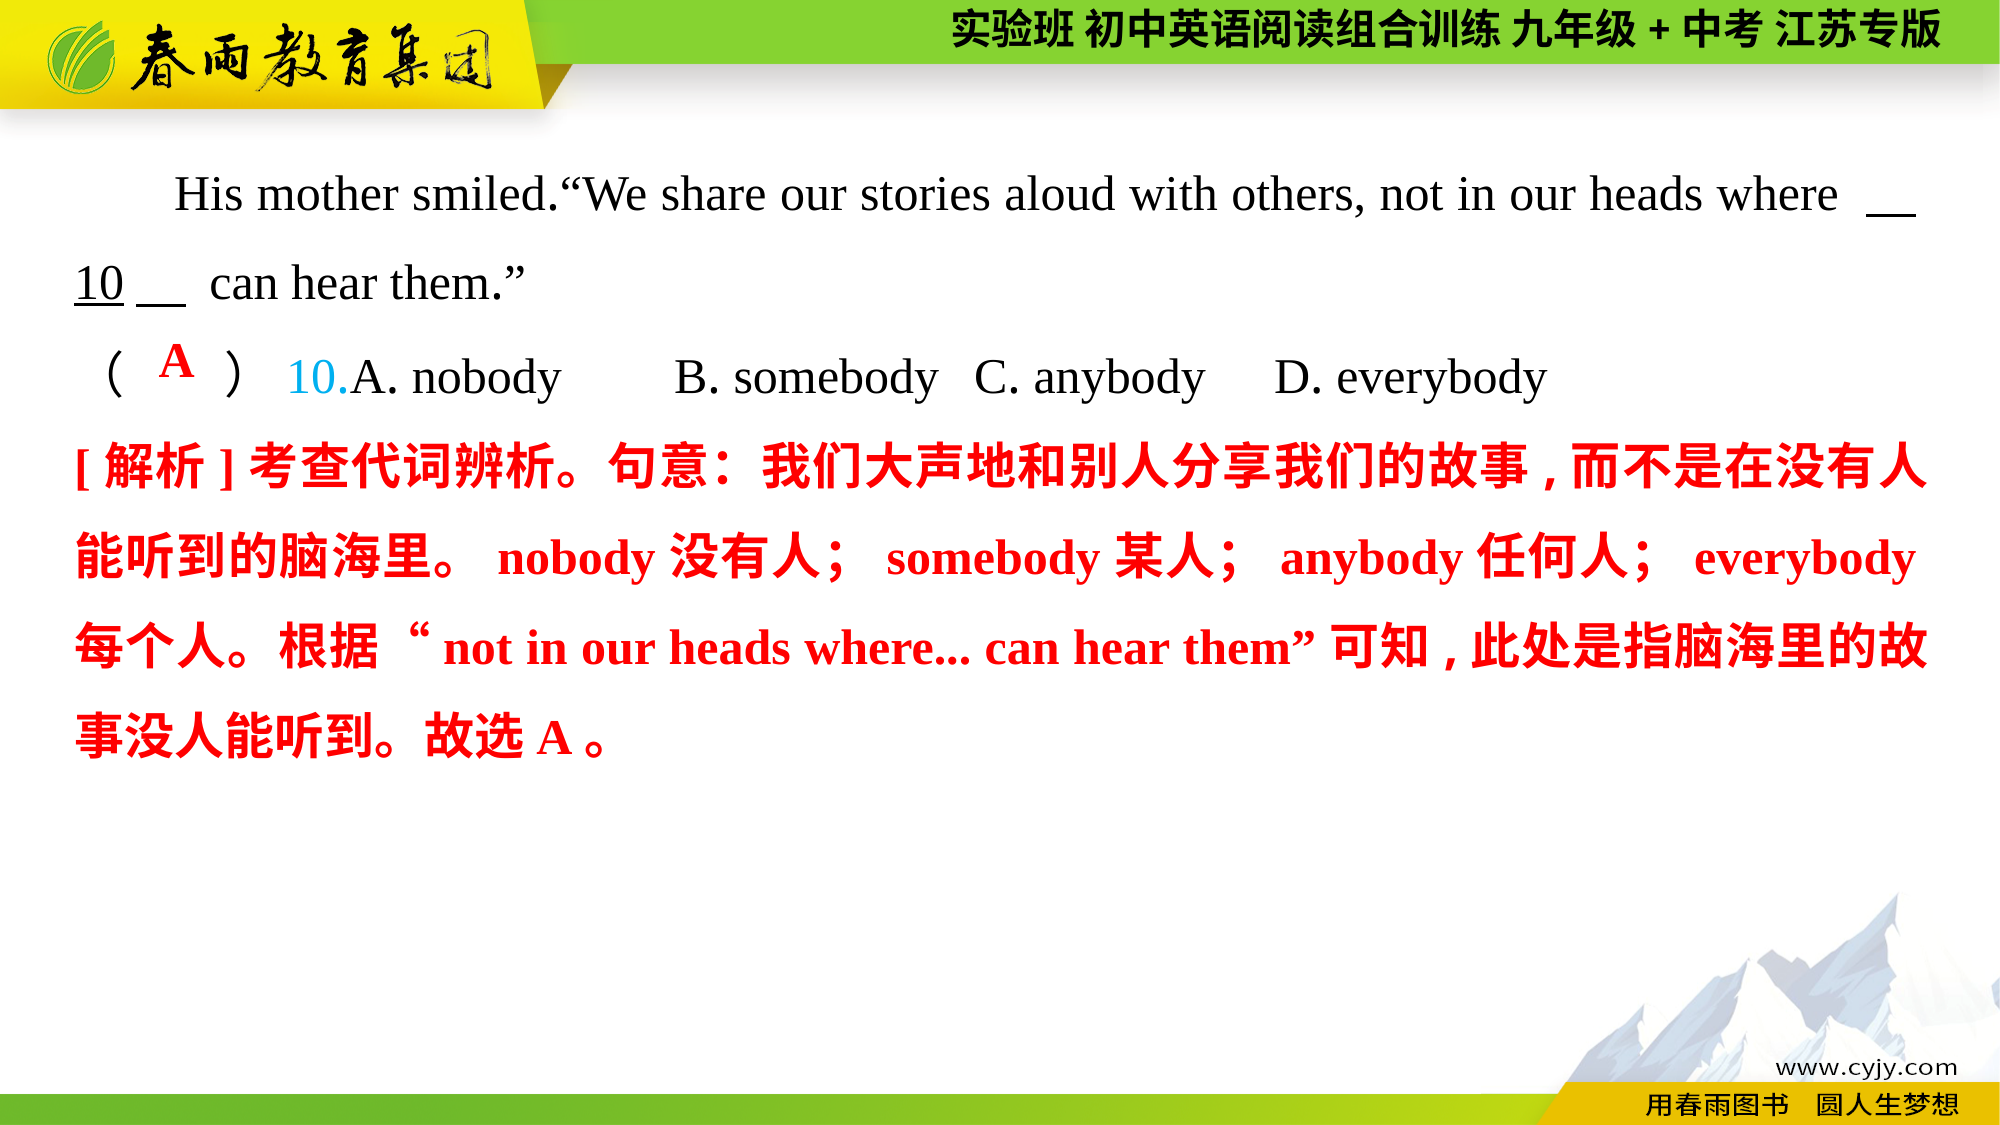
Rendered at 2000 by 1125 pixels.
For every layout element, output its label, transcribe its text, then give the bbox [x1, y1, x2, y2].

list His mother smiled.“We share our stories aloud with others, not in our heads where 10 can hear them.” [59, 122, 1944, 305]
text_box （ ）10.A. nobody B. somebody C. anybody D. everybody [59, 305, 1944, 397]
text_box A [143, 320, 210, 396]
text_box [解析]考查代词辨析。句意：我们大声地和别人分享我们的故事,而不是在没有人能听到的脑海里。nobody没有人；somebody某人；anybody任何人；everybody每个人。根据“not in our heads where... can hear them”可知,此处是指脑海里的故事没人能听到。故选A。 [59, 397, 1944, 773]
picture [0, 0, 2000, 1125]
